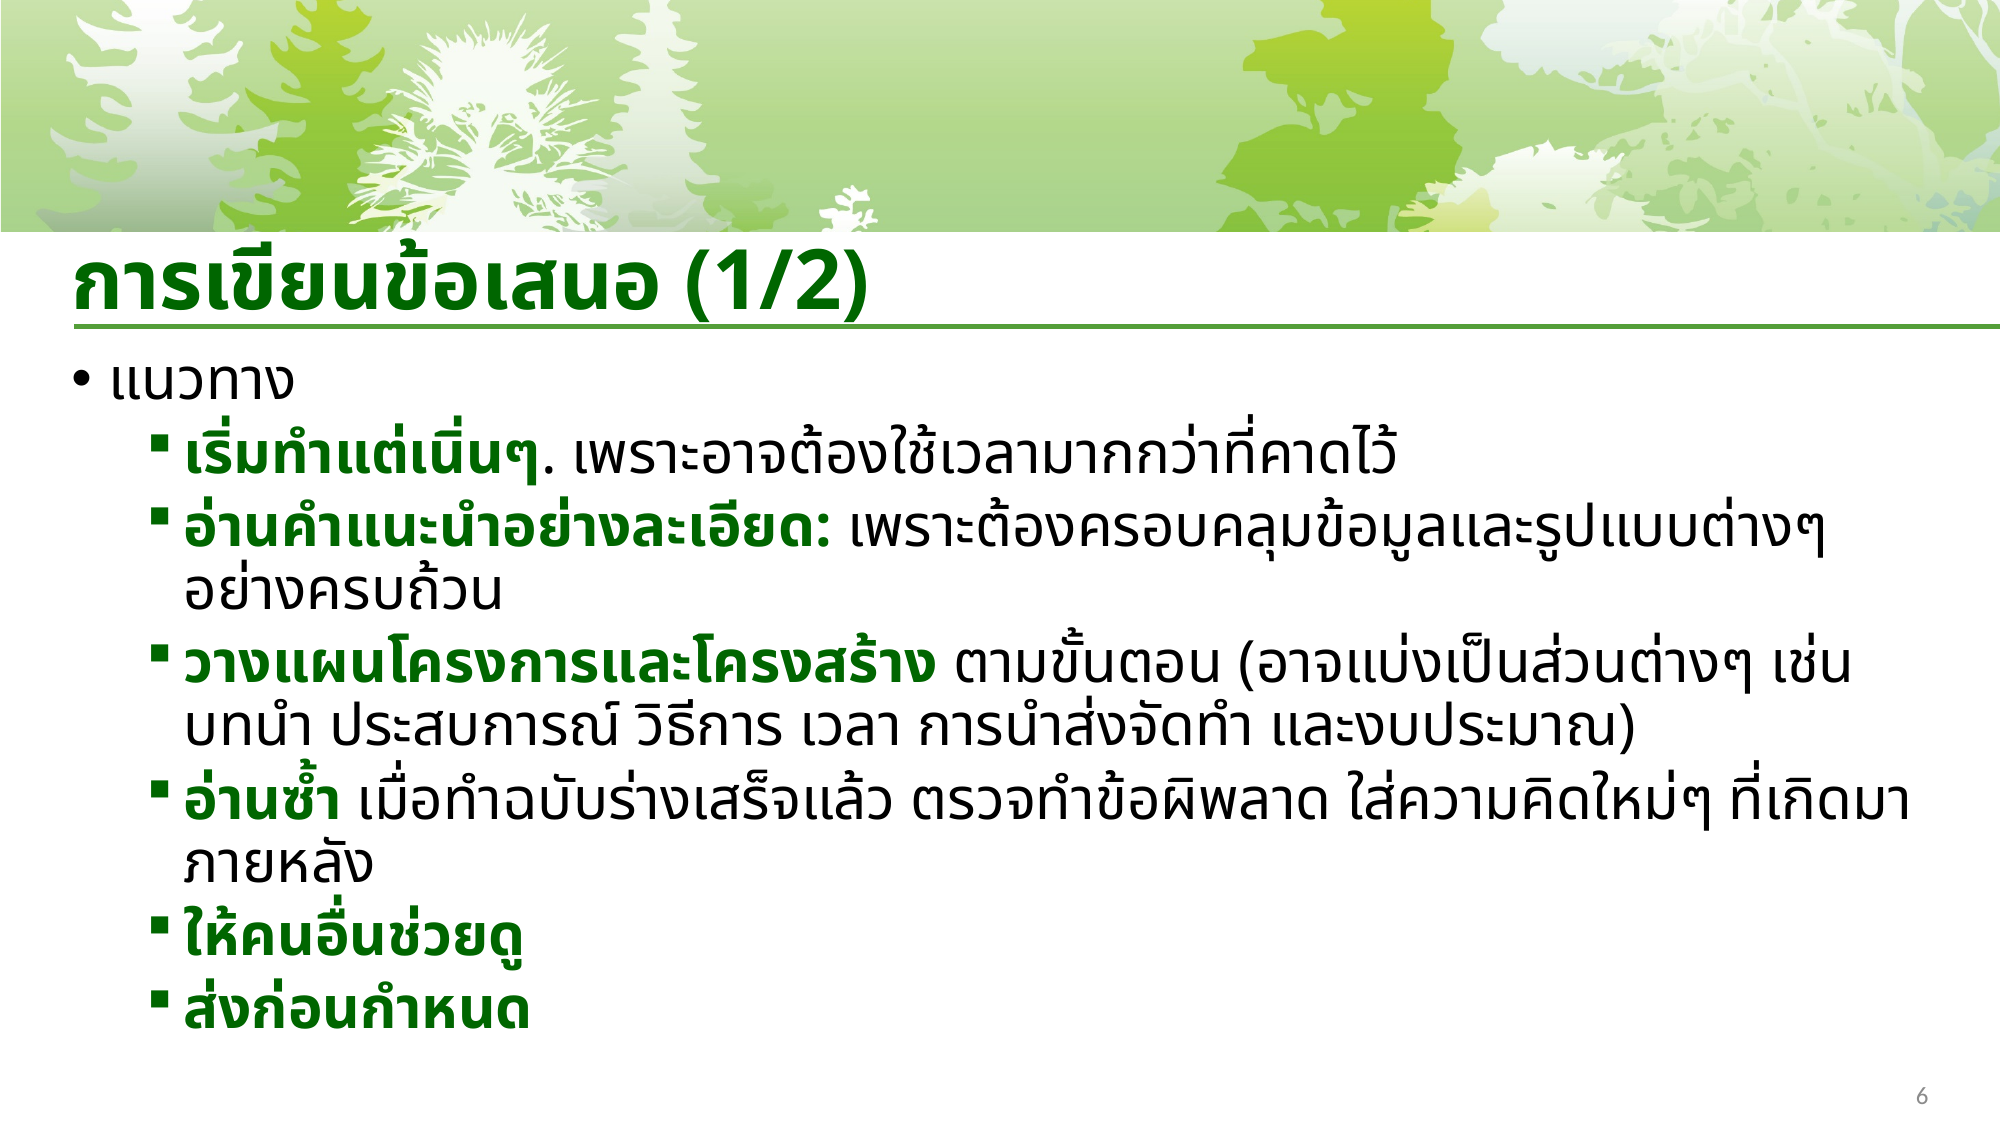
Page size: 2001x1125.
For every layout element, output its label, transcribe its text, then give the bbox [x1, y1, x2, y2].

title การเขียนข้อเสนอ (1/2) [56, 212, 1782, 341]
list แนวทาง เริ่มทำแต่เนิ่นๆ. เพราะอาจต้องใช้เวลามากกว่าที่คาดไว้ อ่านคำแนะนำอย่างละเอียด: เพราะต้องครอบคลุมข้อมูลและรูปแบบต่างๆ อย่างครบถ้วน วางแผนโครงการและโครงสร้าง ตามขั้นตอน (อาจแบ่งเป็นส่วนต่างๆ เช่น บทนำ ประสบการณ์ วิธีการ เวลา การนำส่งจัดทำ และงบประมาณ) อ่านซ้ำ เมื่อทำฉบับร่างเสร็จแล้ว ตรวจทำข้อผิพลาด ใส่ความคิดใหม่ๆ ที่เกิดมาภายหลัง ให้คนอื่นช่วยดู ส่งก่อนกำหนด [56, 341, 1940, 1033]
picture [0, 0, 2000, 232]
slide_number 6 [1493, 1065, 1944, 1125]
